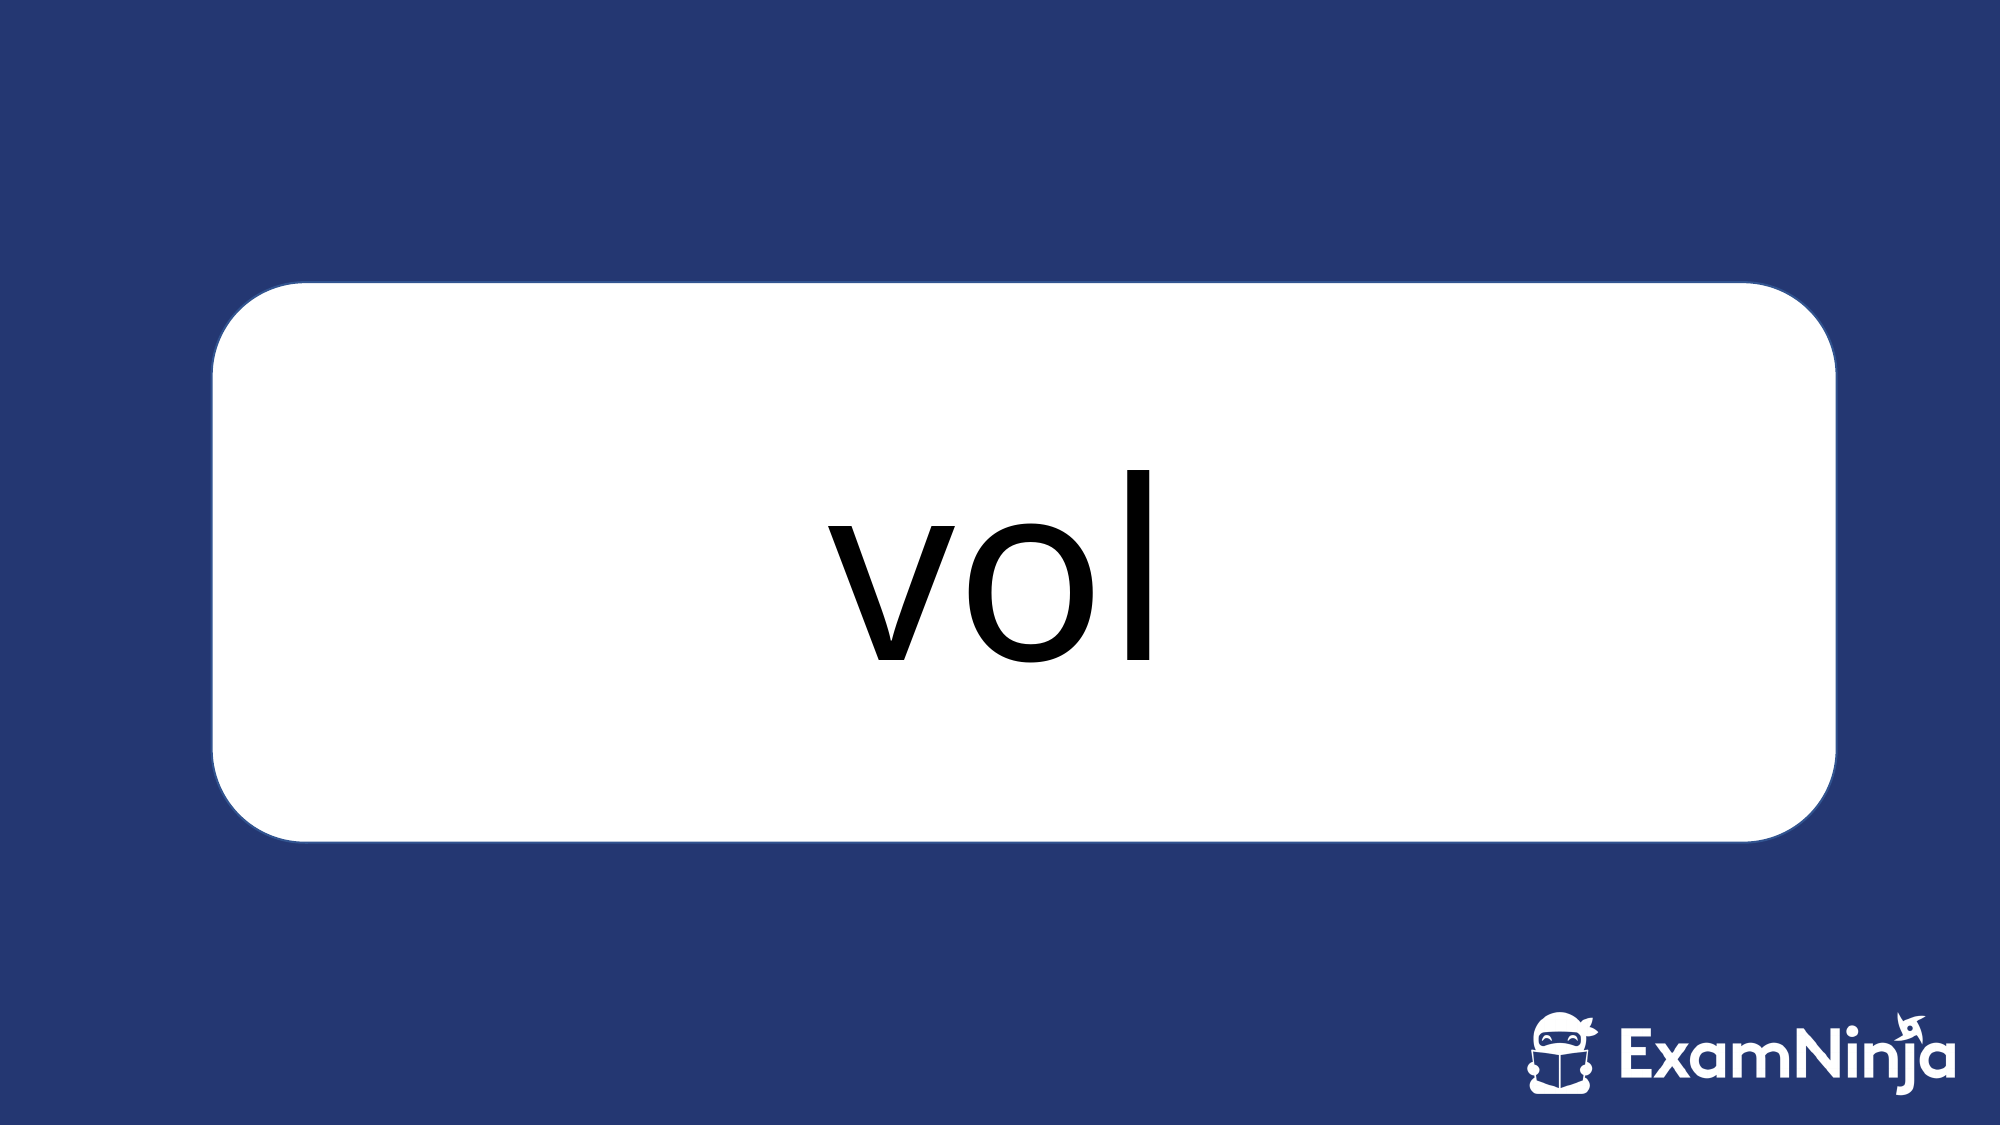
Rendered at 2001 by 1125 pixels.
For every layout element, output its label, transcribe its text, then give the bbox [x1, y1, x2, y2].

text_box [210, 719, 1838, 844]
text_box [210, 281, 1838, 403]
picture [1501, 1003, 1979, 1102]
text_box vol [143, 403, 1857, 719]
